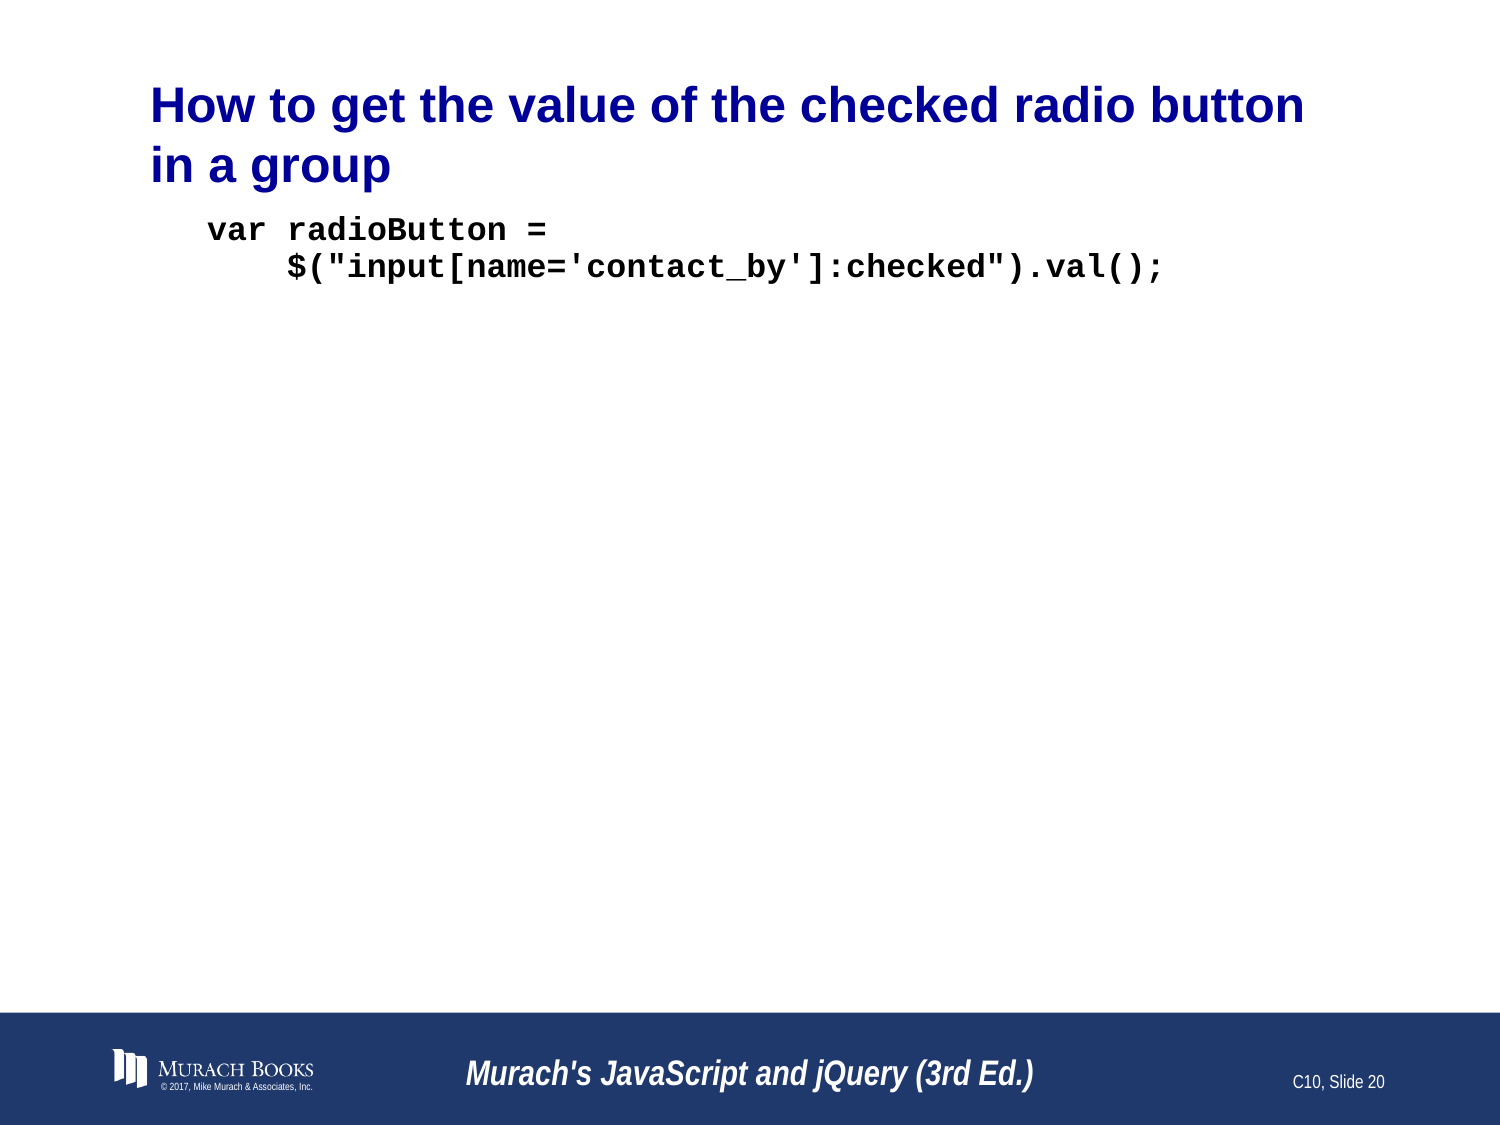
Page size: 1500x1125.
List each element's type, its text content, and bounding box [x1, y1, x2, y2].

footer © 2017, Mike Murach & Associates, Inc. [12, 1025, 463, 1100]
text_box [149, 212, 1350, 327]
slide_number C10, Slide 20 [1087, 1025, 1400, 1100]
slide_number Murach's JavaScript and jQuery (3rd Ed.) [463, 1025, 1050, 1100]
title How to get the value of the checked radio button in a group [150, 72, 1350, 194]
